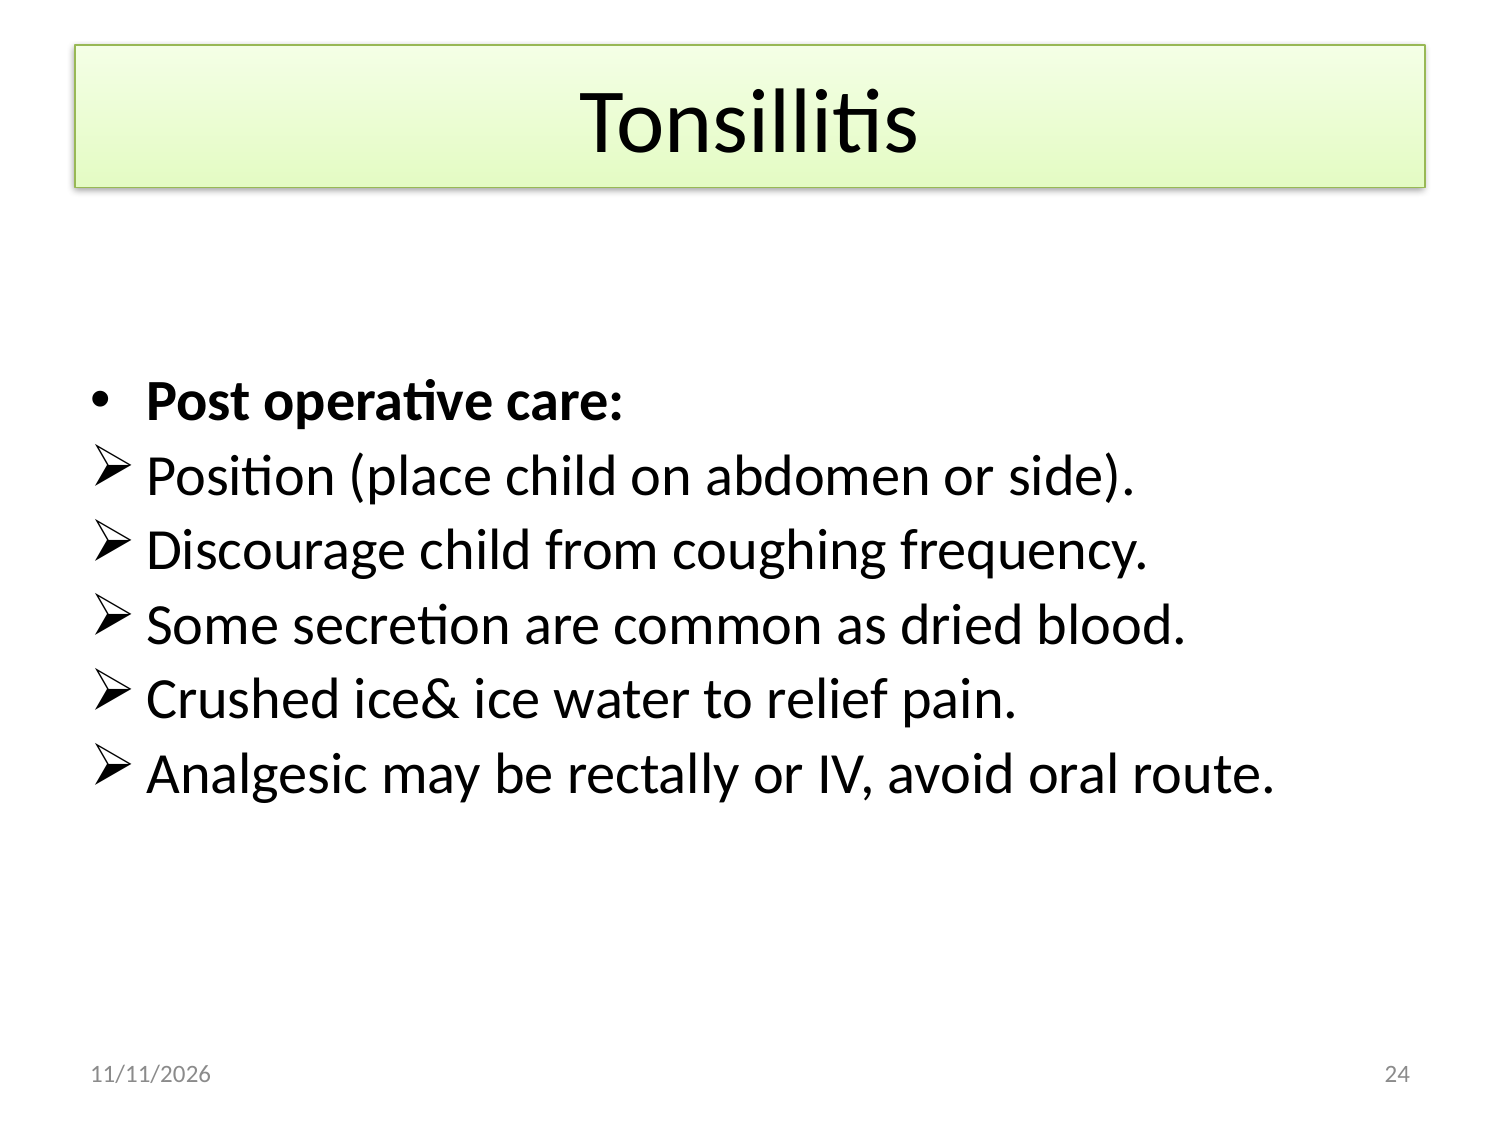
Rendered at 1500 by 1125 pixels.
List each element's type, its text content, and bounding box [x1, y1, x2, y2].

list Post operative care: Position (place child on abdomen or side). Discourage child from coughing frequency. Some secretion are common as dried blood. Crushed ice& ice water to relief pain. Analgesic may be rectally or IV, avoid oral route. [75, 362, 1425, 1075]
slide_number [75, 1075, 425, 1103]
title Tonsillitis [74, 44, 1426, 188]
slide_number 24 [1074, 1075, 1425, 1103]
